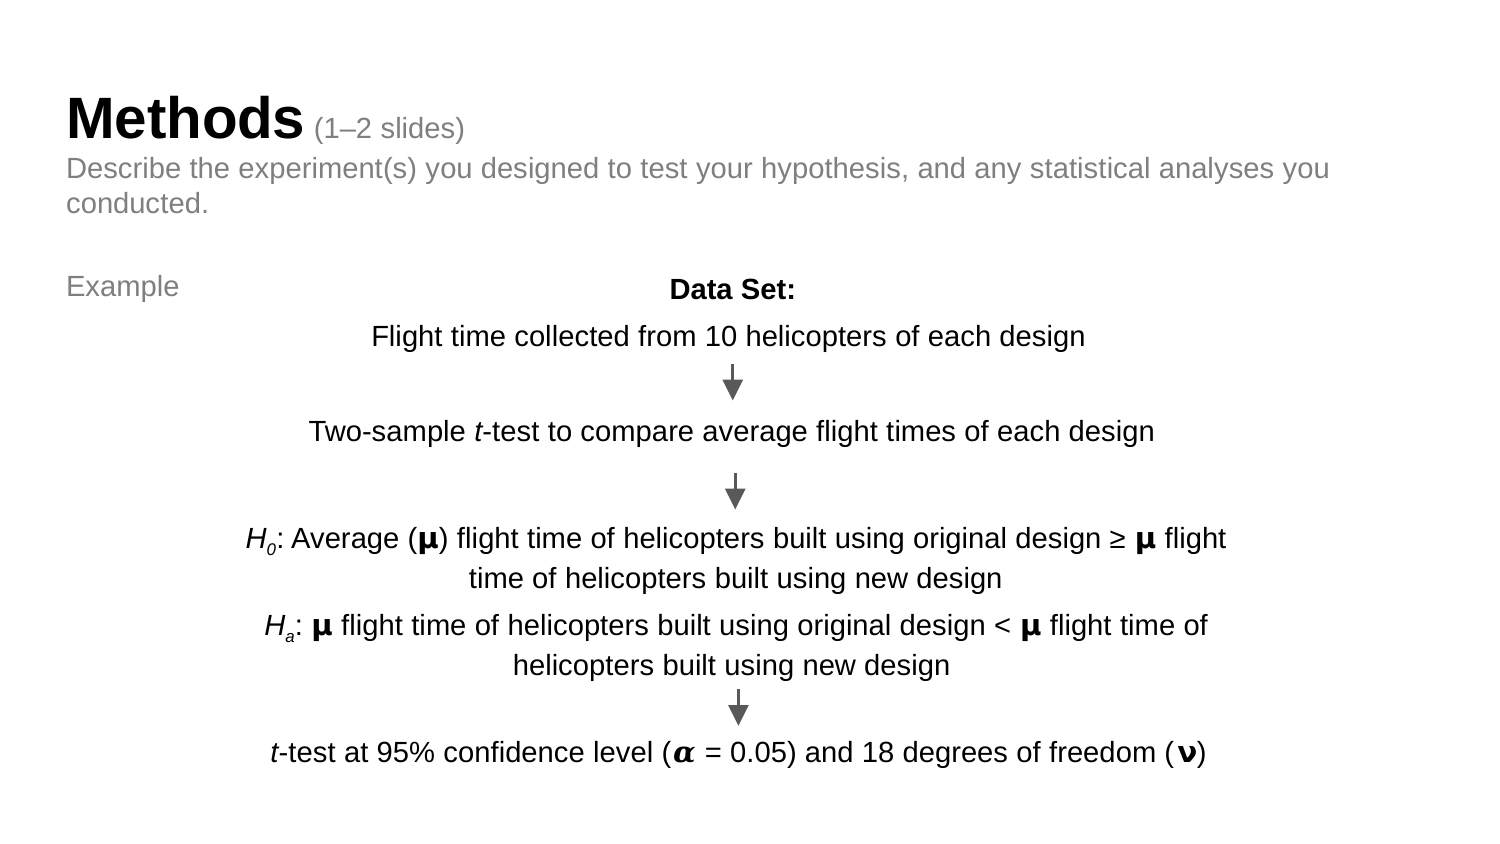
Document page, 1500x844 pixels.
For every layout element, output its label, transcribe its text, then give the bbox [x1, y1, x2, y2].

text_box Data Set: Flight time collected from 10 helicopters of each design [326, 277, 1140, 377]
text_box Example [51, 277, 728, 383]
text_box Two-sample t-test to compare average flight times of each design [263, 397, 1202, 482]
text_box t-test at 95% confidence level (𝜶 = 0.05) and 18 degrees of freedom (𝝼) [220, 717, 1259, 810]
title Methods (1–2 slides) Describe the experiment(s) you designed to test your hypothesis, and any statistical analyses you conducted. [51, 64, 1449, 277]
text_box Example [737, 277, 1449, 383]
text_box H0: Average (𝝻) flight time of helicopters built using original design ≥ 𝝻 flight time of helicopters built using new design Ha: 𝝻 flight time of helicopters built using original design < 𝝻 flight time of helicopters built using new design [217, 504, 1256, 660]
